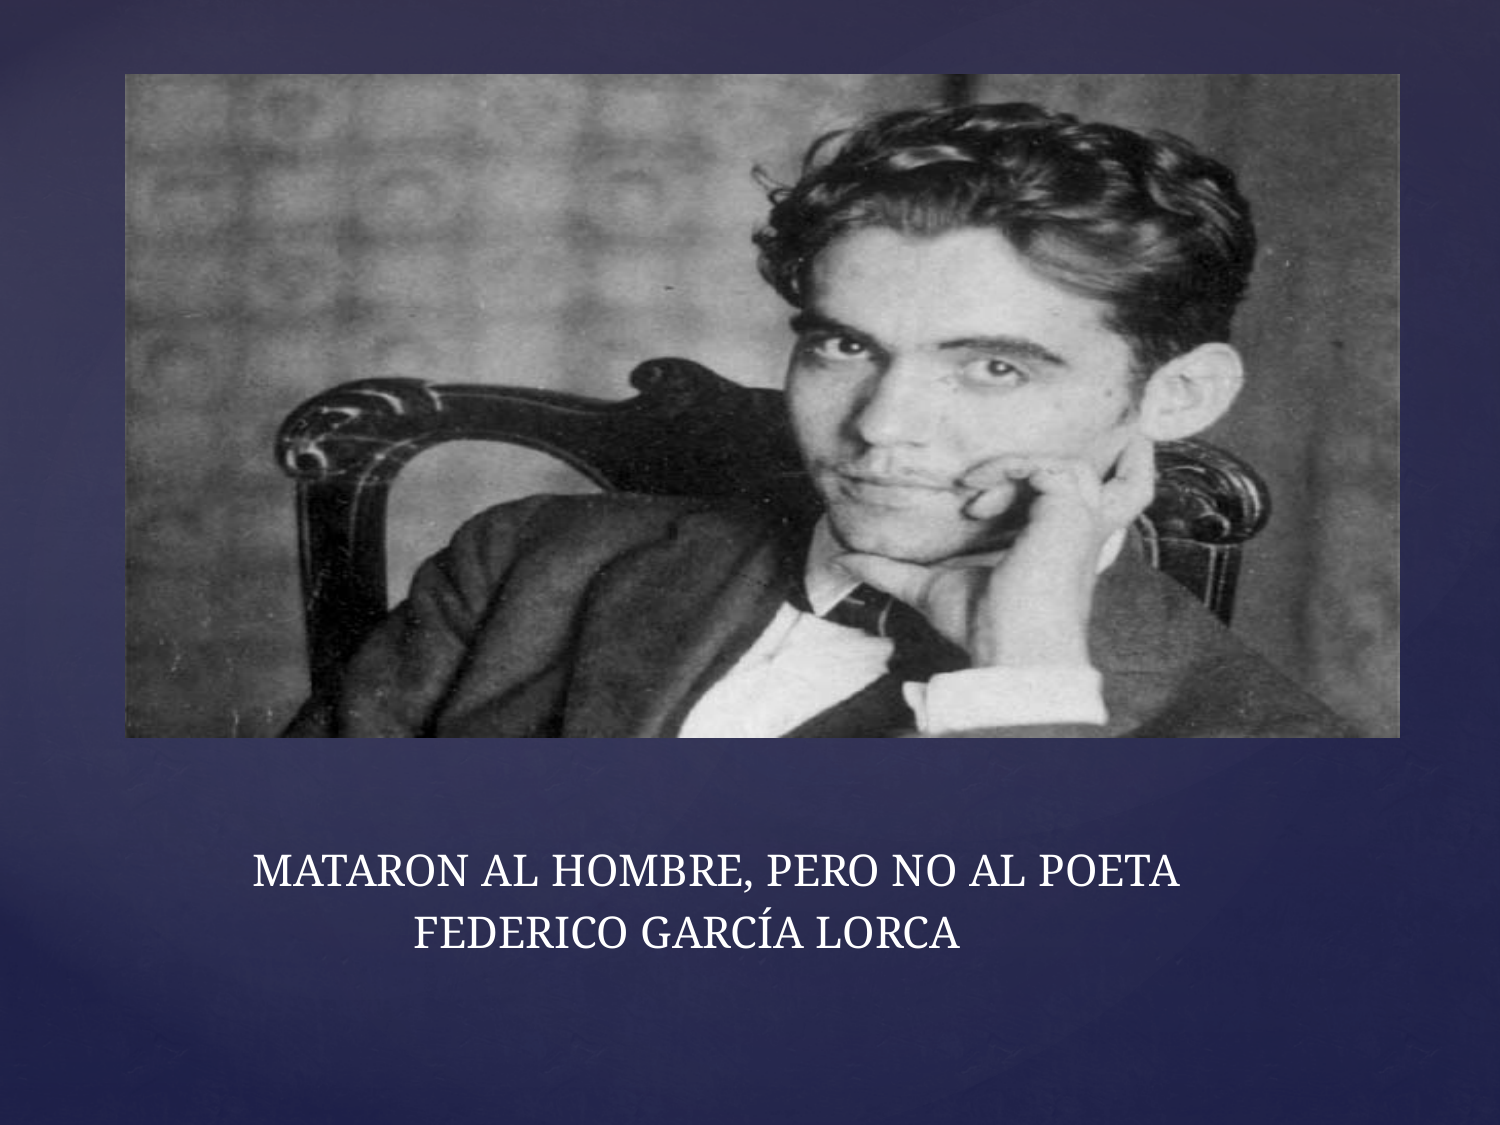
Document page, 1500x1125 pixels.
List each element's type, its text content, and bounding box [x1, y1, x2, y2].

picture [124, 74, 1401, 738]
subtitle MATARON AL HOMBRE, PERO NO AL POETA FEDERICO GARCÍA LORCA [237, 753, 1250, 1050]
